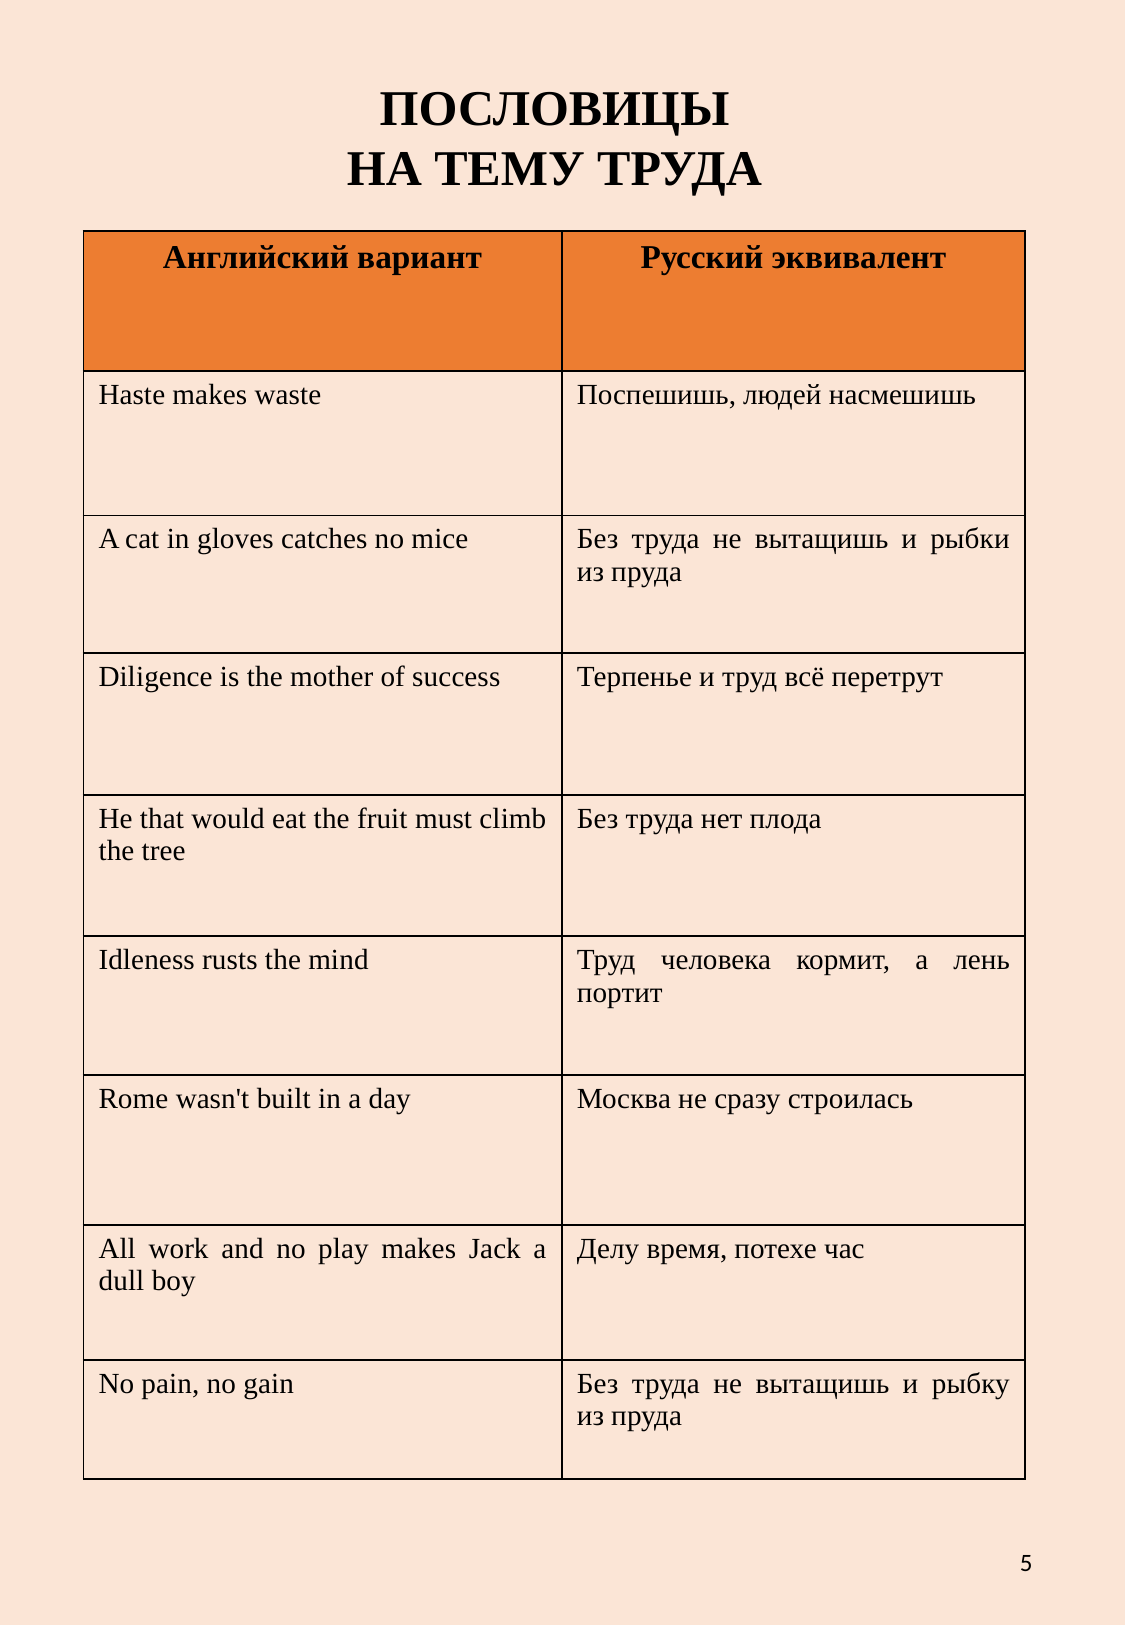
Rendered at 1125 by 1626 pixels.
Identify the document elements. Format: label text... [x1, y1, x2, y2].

text_box ПОСЛОВИЦЫ НА ТЕМУ ТРУДА [83, 68, 1026, 203]
table_cell Haste makes waste [84, 372, 561, 515]
table_cell He that would eat the fruit must climb the tree [84, 796, 561, 935]
table_cell Поспешишь, людей насмешишь [563, 372, 1024, 515]
table_cell Без труда не вытащишь и рыбку из пруда [563, 1361, 1024, 1478]
table_cell Делу время, потехе час [563, 1226, 1024, 1359]
table_cell Москва не сразу строилась [563, 1076, 1024, 1224]
table_cell Без труда не вытащишь и рыбки из пруда [563, 516, 1024, 652]
table_cell A cat in gloves catches no mice [84, 516, 561, 652]
table_cell Idleness rusts the mind [84, 937, 561, 1074]
table_cell Diligence is the mother of success [84, 654, 561, 794]
table_cell Терпенье и труд всё перетрут [563, 654, 1024, 794]
table_cell All work and no play makes Jack a dull boy [84, 1226, 561, 1359]
table_header Английский вариант [84, 232, 561, 370]
table_cell No pain, no gain [84, 1361, 561, 1478]
table_cell Rome wasn't built in a day [84, 1076, 561, 1224]
table_header Русский эквивалент [563, 232, 1024, 370]
table_cell Без труда нет плода [563, 796, 1024, 935]
slide_number 5 [999, 1530, 1048, 1593]
table_cell Труд человека кормит, а лень портит [563, 937, 1024, 1074]
